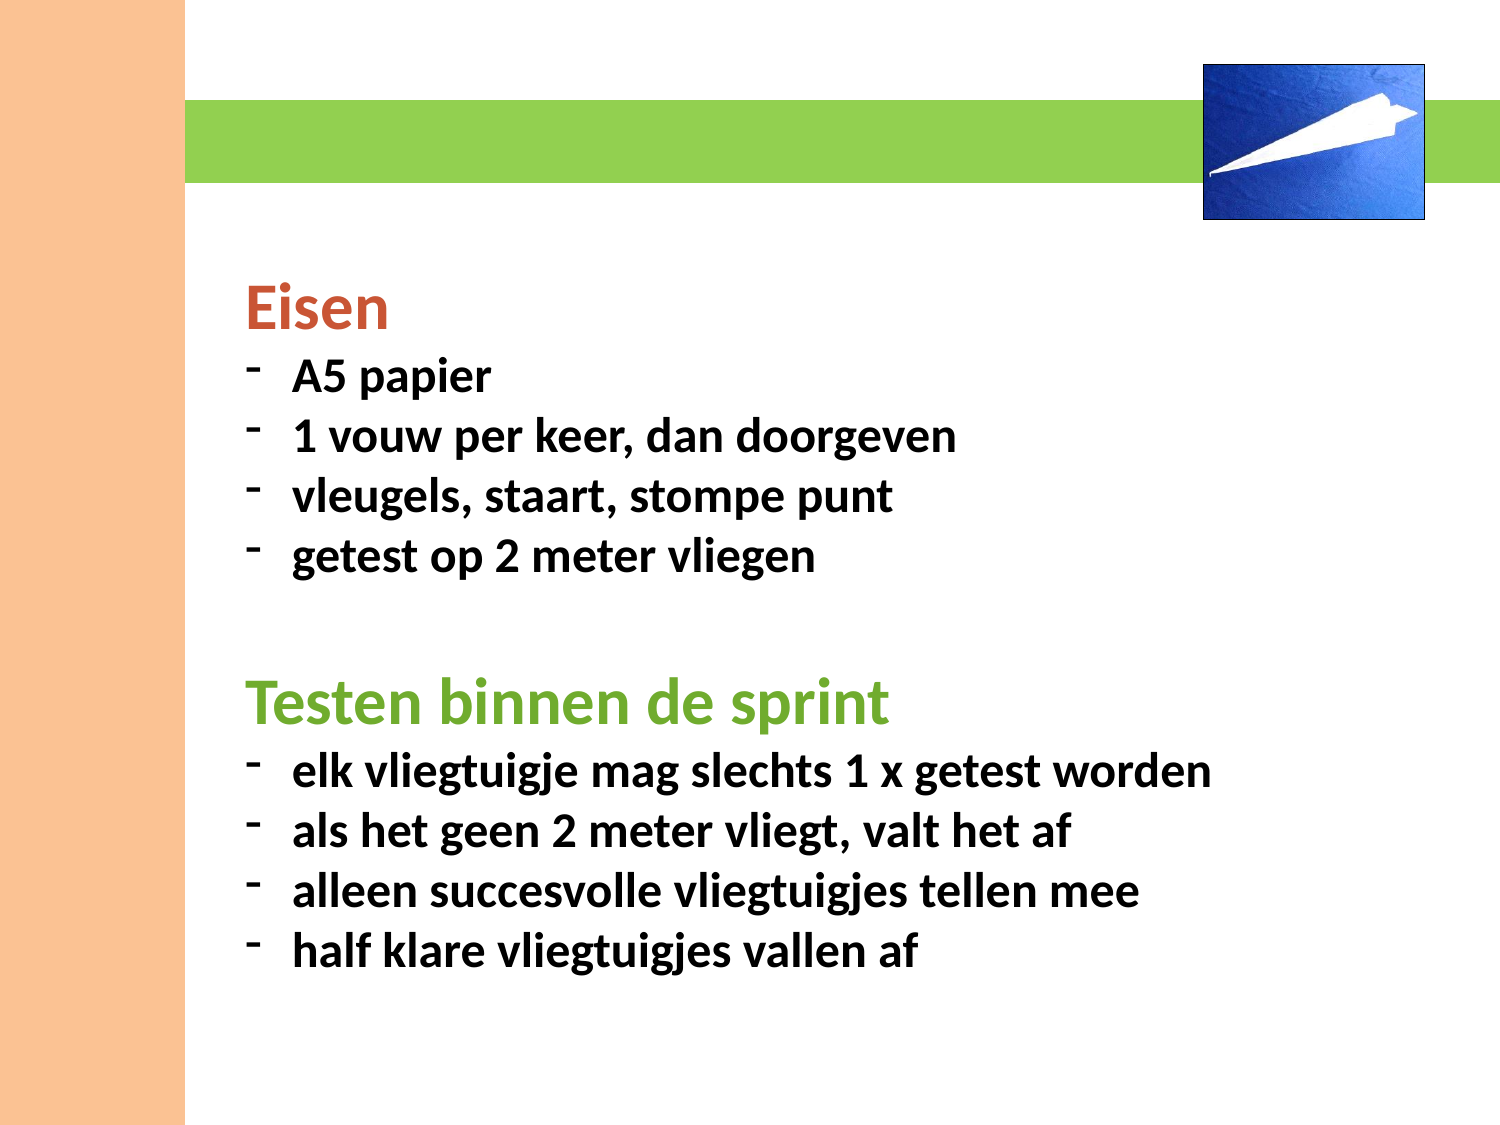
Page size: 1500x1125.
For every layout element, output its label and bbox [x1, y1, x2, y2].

text_box [0, 0, 1500, 1125]
picture [1203, 64, 1425, 220]
